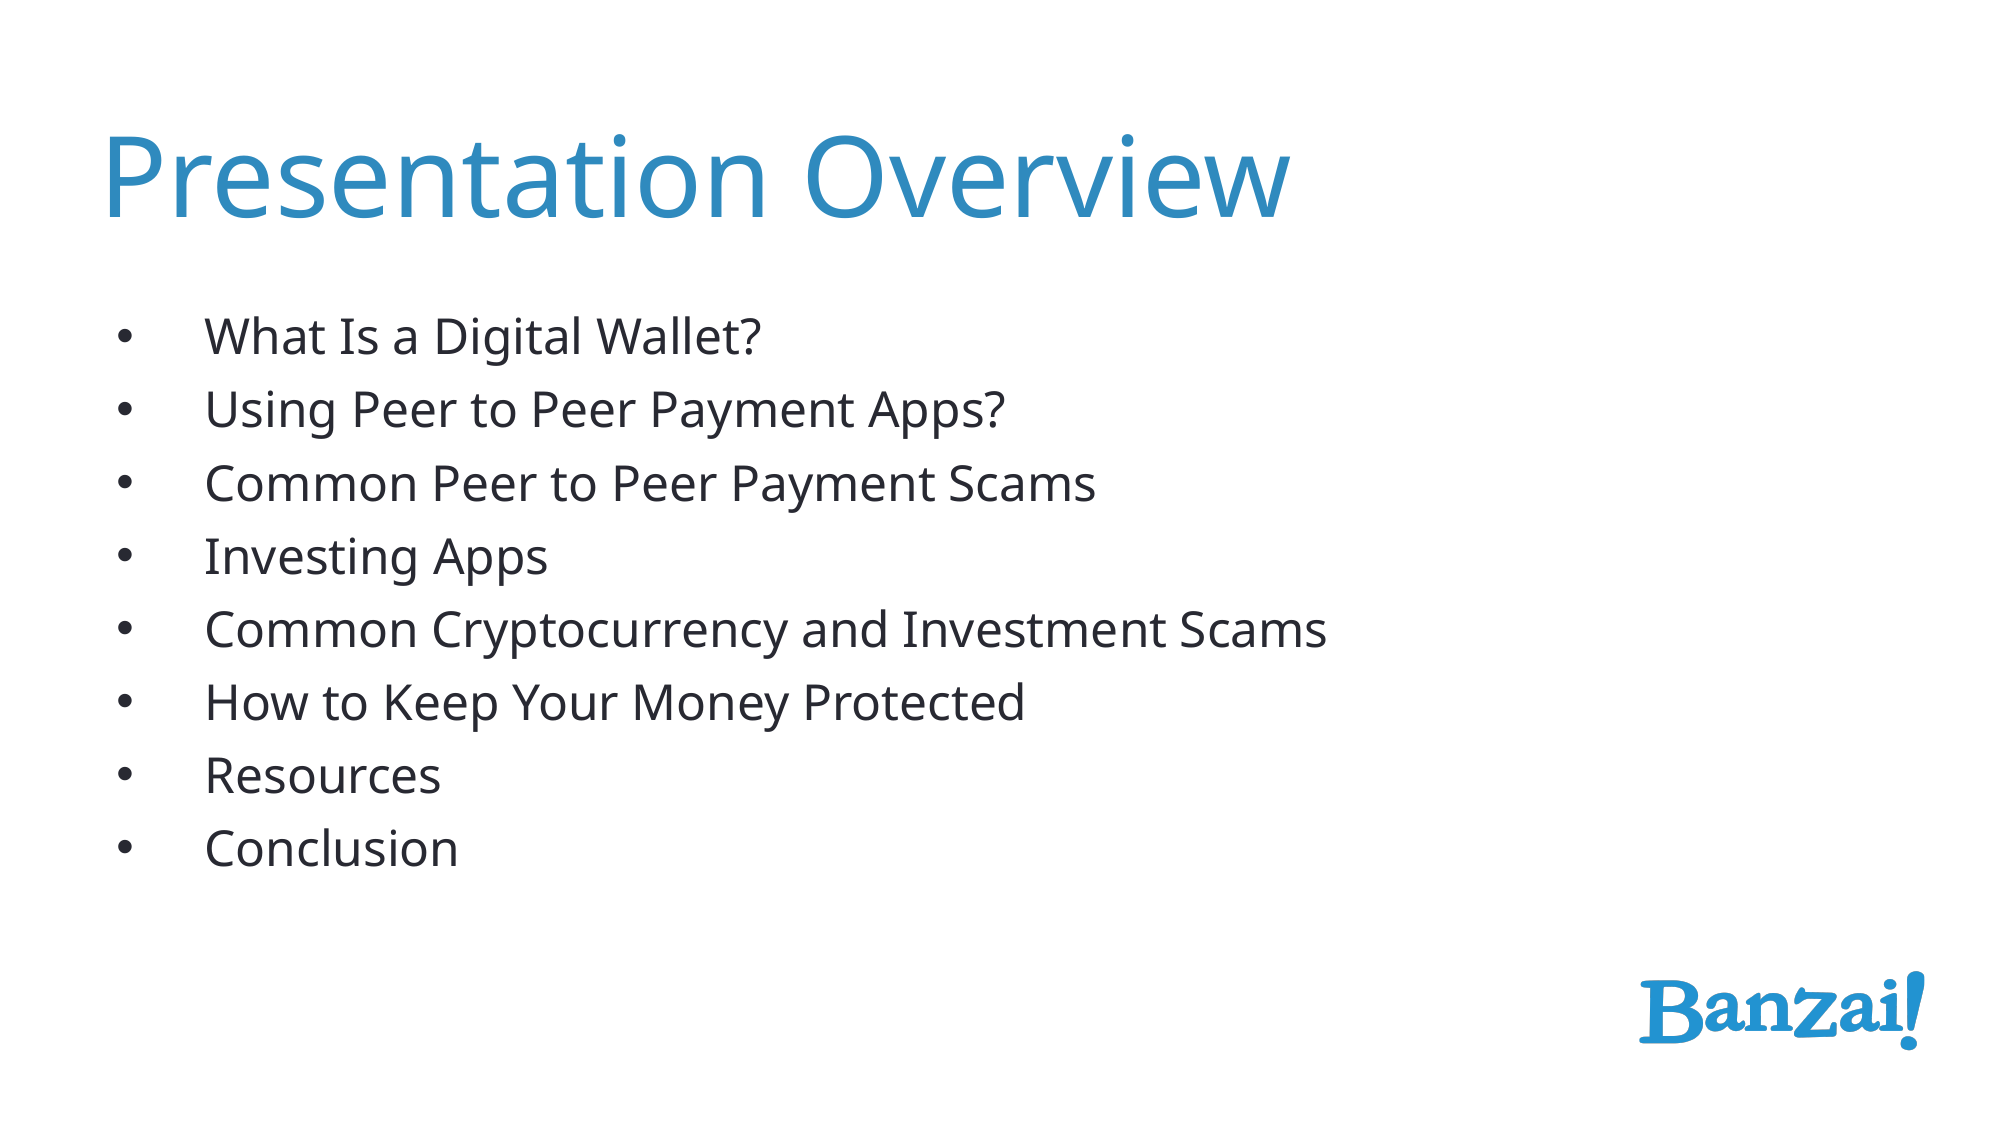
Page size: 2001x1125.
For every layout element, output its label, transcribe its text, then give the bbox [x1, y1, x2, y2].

subtitle What Is a Digital Wallet? Using Peer to Peer Payment Apps? Common Peer to Peer Payment Scams Investing Apps Common Cryptocurrency and Investment Scams How to Keep Your Money Protected Resources Conclusion [108, 297, 1875, 1019]
title Presentation Overview [91, 16, 1892, 250]
picture [1639, 971, 1925, 1055]
